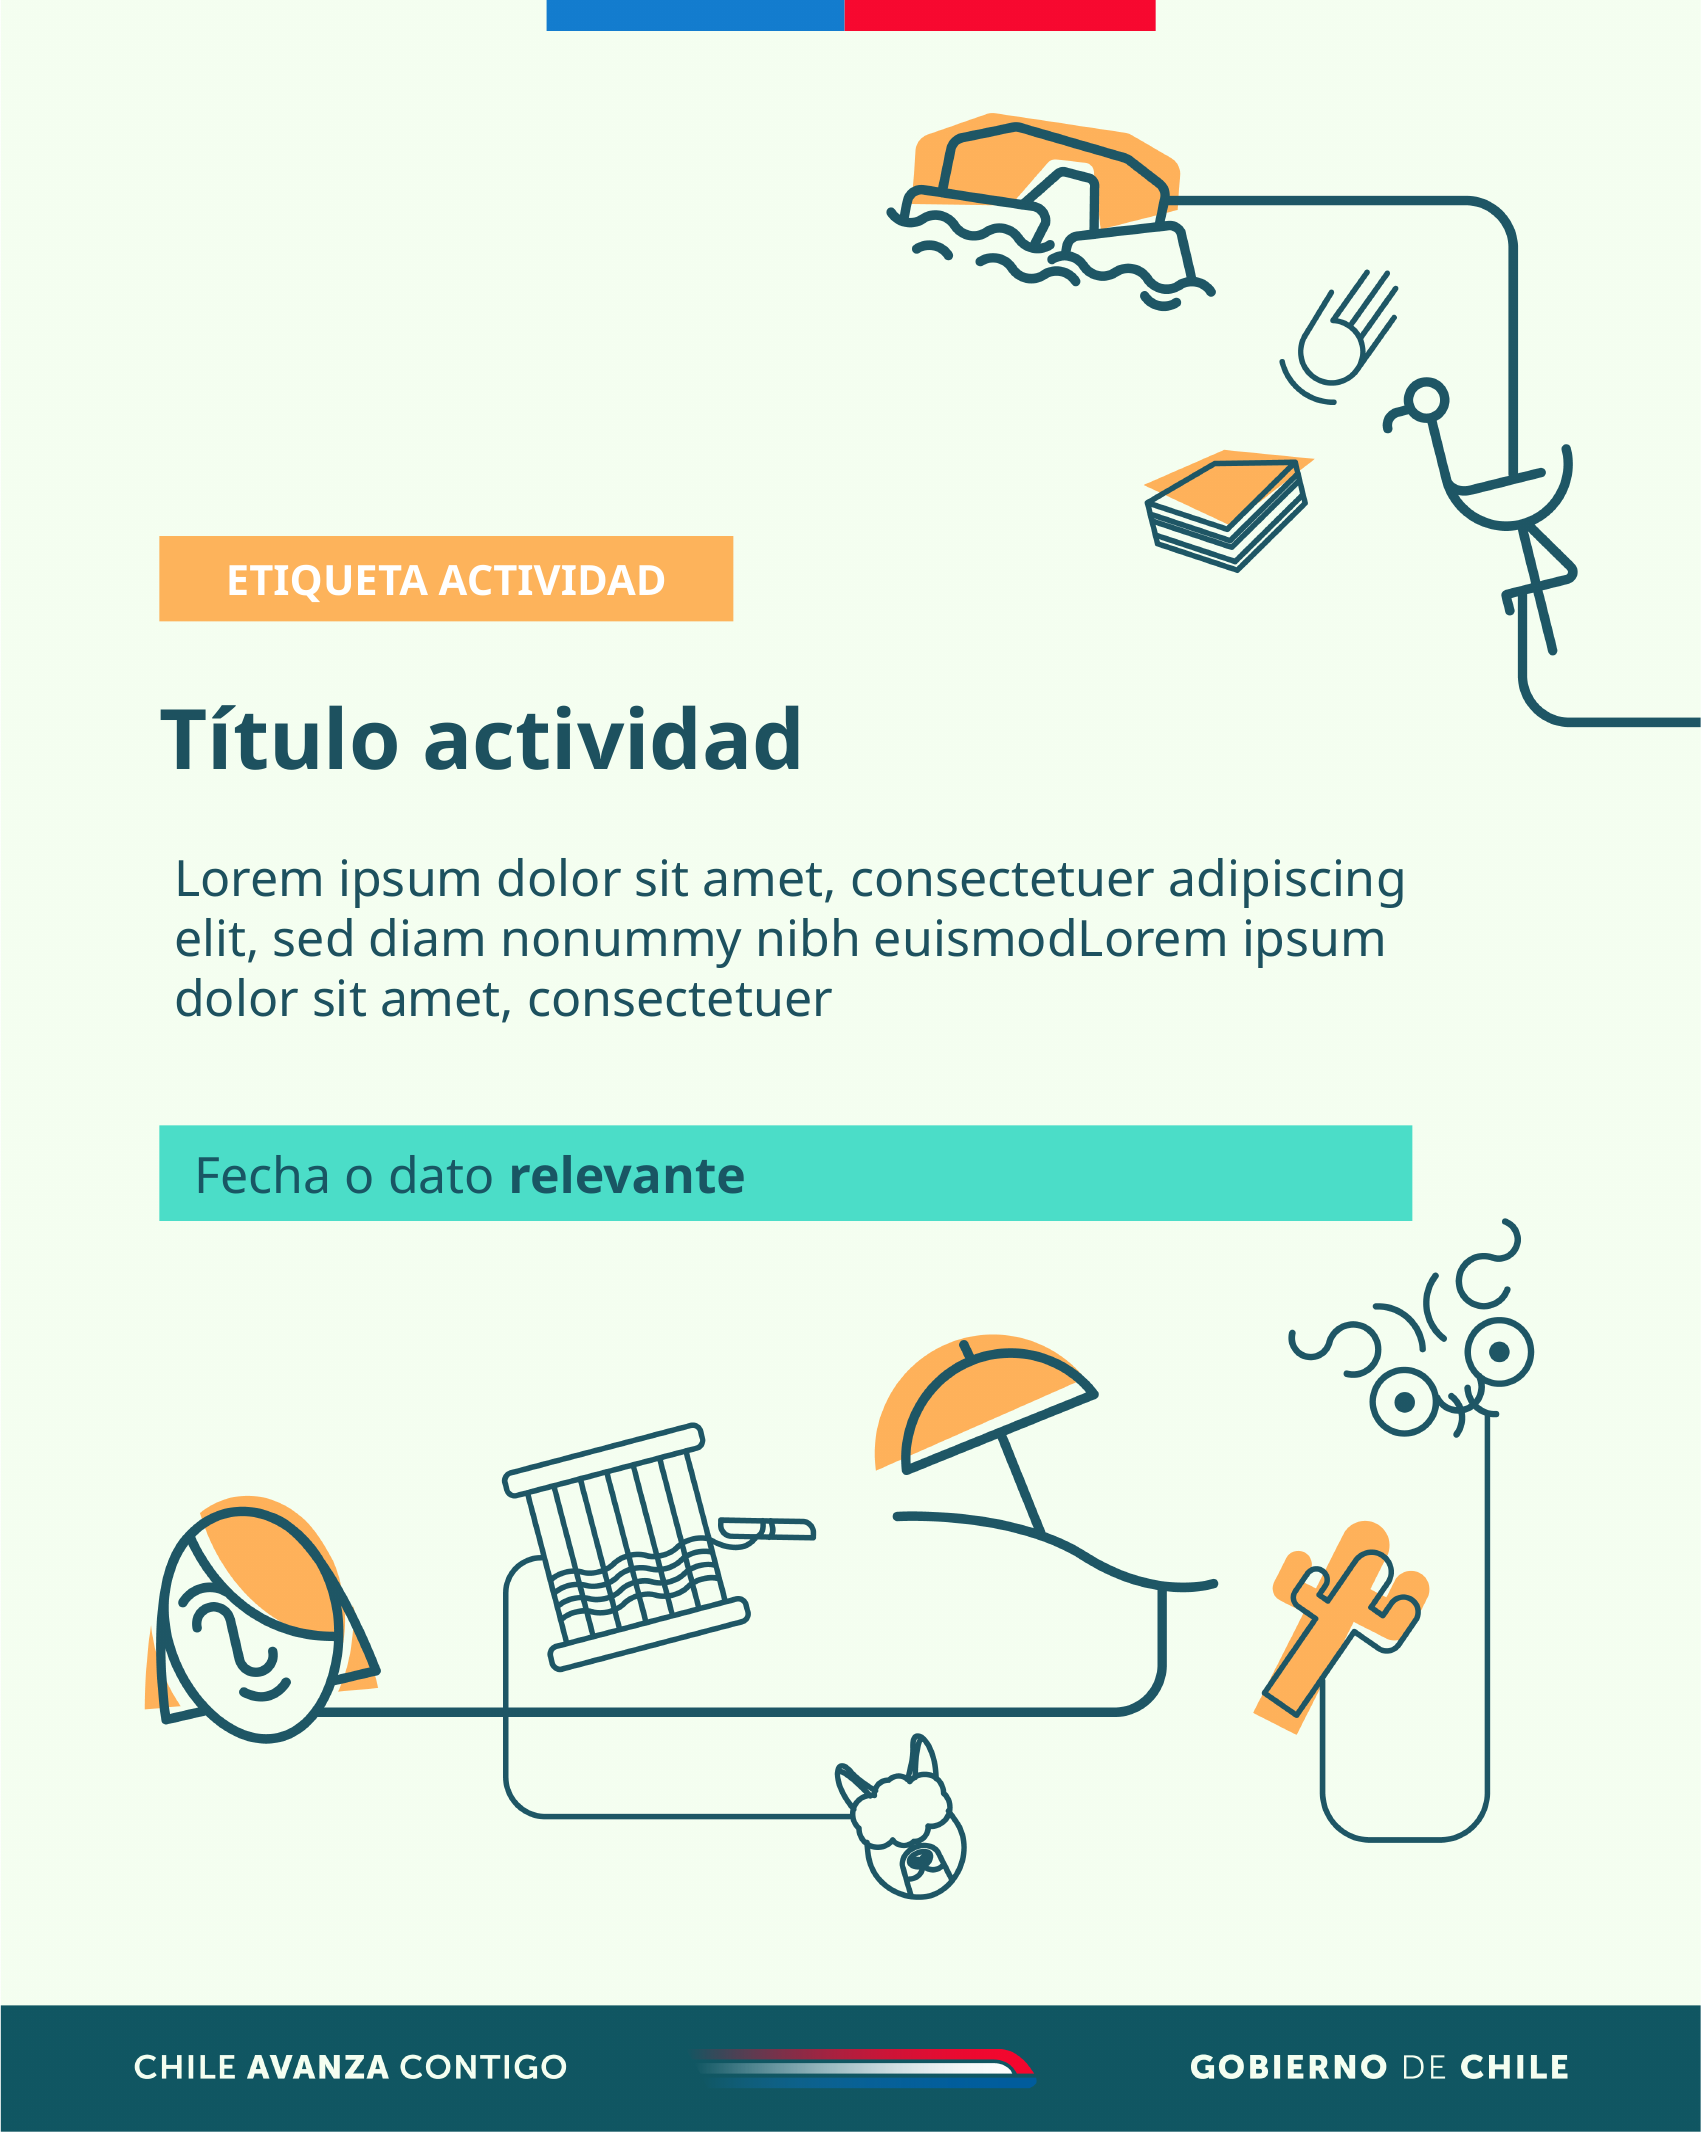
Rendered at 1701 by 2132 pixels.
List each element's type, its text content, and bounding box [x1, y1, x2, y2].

text_box ETIQUETA ACTIVIDAD [159, 536, 734, 622]
text_box Título actividad [159, 678, 1355, 794]
text_box Lorem ipsum dolor sit amet, consectetuer adipiscing elit, sed diam nonummy nibh euismodLorem ipsum dolor sit amet, consectetuer [159, 839, 1475, 1034]
picture [0, 0, 1701, 2132]
text_box Fecha o dato relevante [159, 1125, 1413, 1221]
